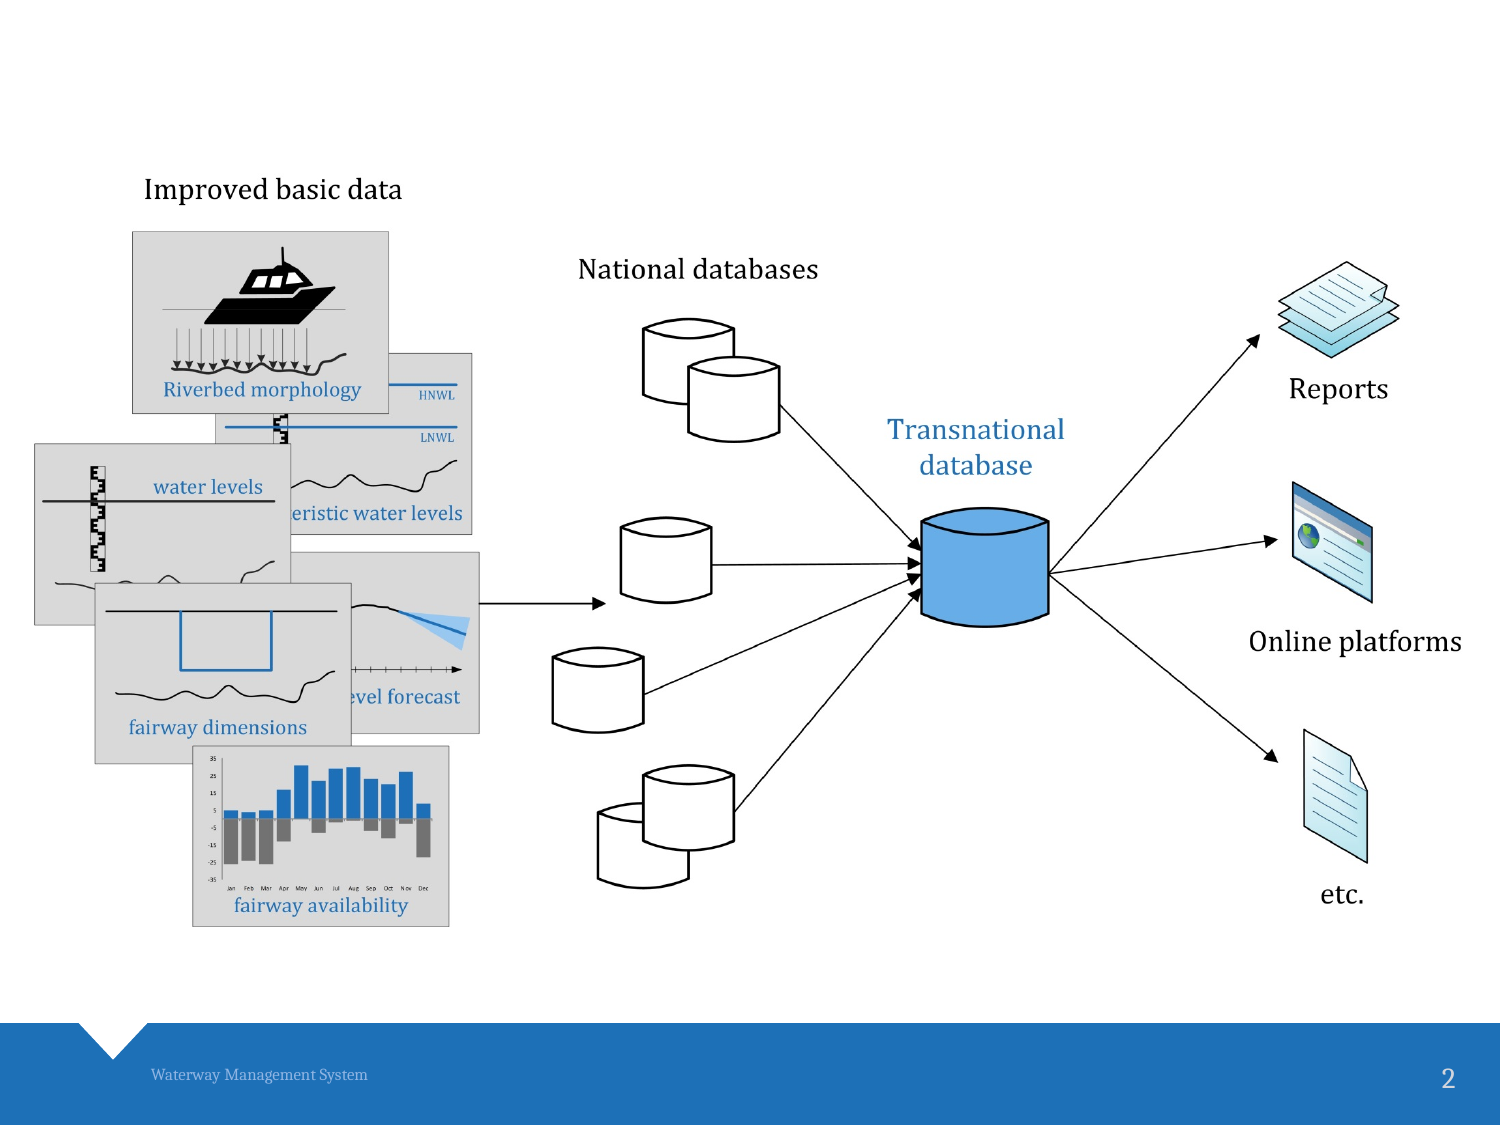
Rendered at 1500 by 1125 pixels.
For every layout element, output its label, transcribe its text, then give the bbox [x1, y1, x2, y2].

list Waterway Management System [135, 1056, 815, 1092]
picture [33, 167, 1464, 927]
slide_number 2 [1120, 1059, 1471, 1094]
